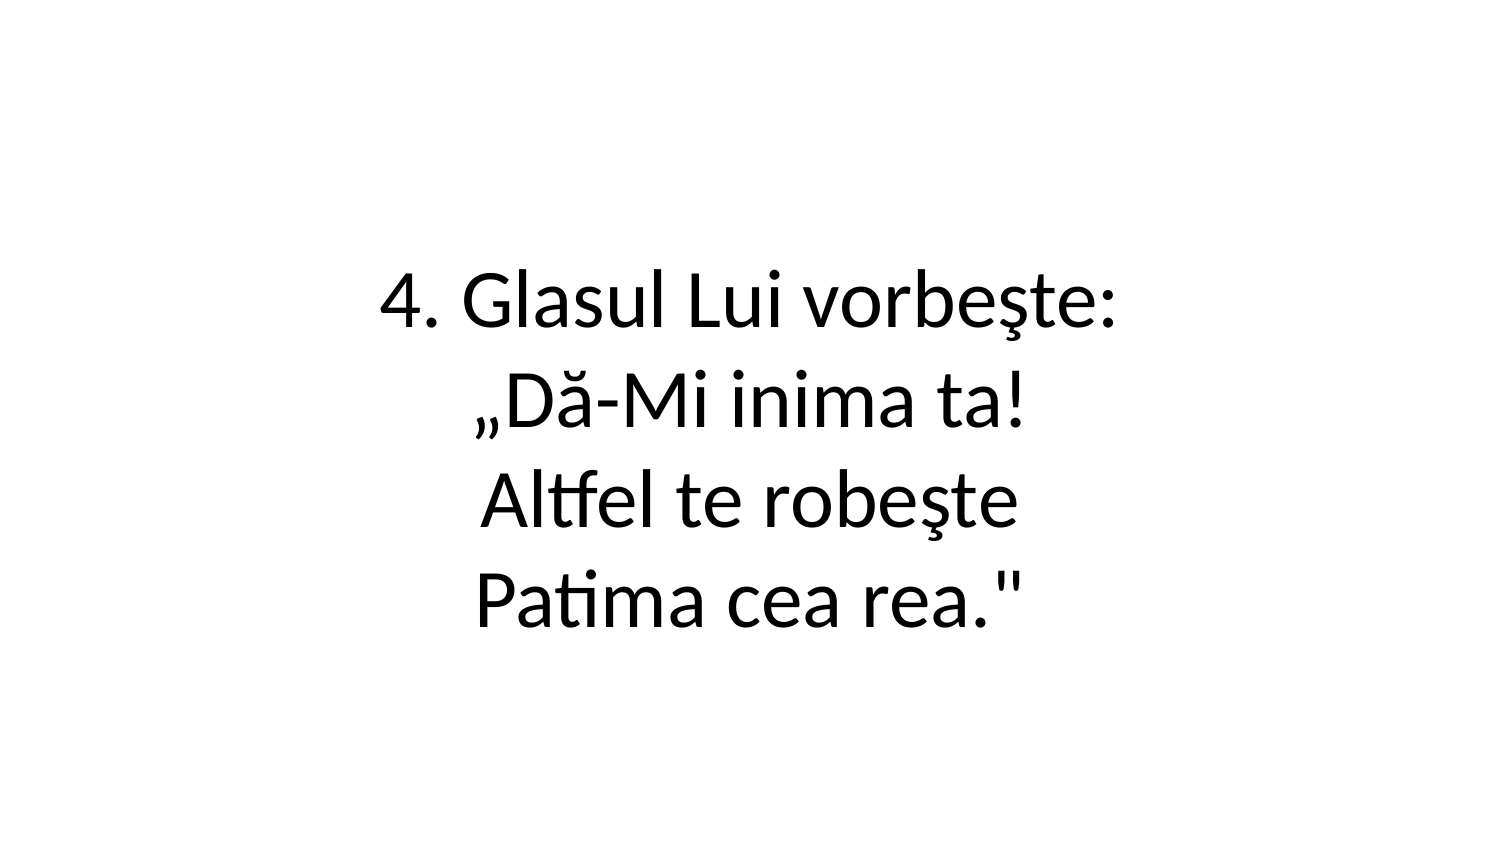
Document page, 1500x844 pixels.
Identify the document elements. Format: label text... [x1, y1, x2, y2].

text_box 4. Glasul Lui vorbeşte: „Dă-Mi inima ta! Altfel te robeşte Patima cea rea." [364, 192, 1136, 652]
